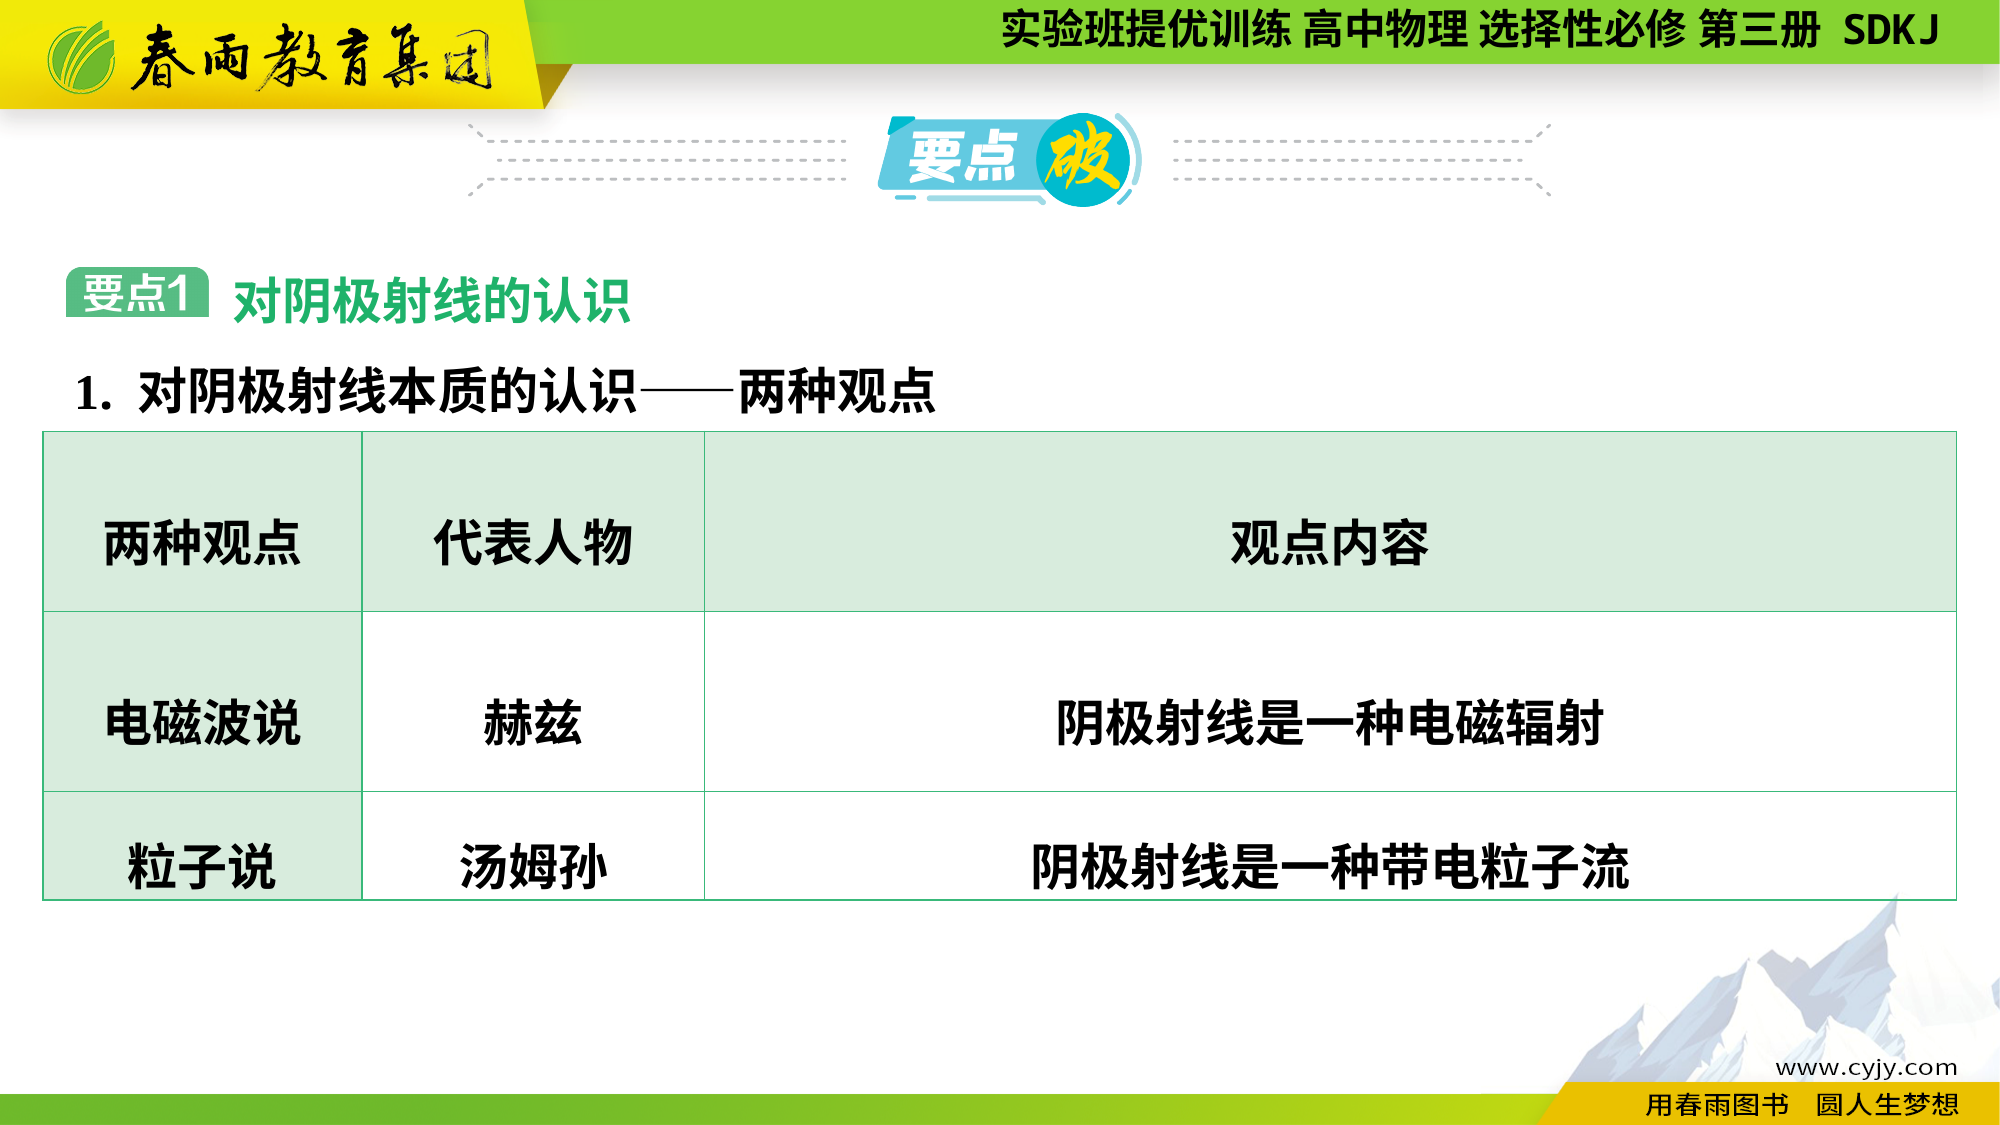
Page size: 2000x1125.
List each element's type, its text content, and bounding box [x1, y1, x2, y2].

table_header 代表人物 [363, 432, 704, 611]
table_cell 电磁波说 [44, 612, 361, 791]
list 对阴极射线的认识 1. 对阴极射线本质的认识——两种观点 [59, 232, 1944, 429]
table_cell 阴极射线是一种电磁辐射 [705, 612, 1956, 791]
table_cell 赫兹 [363, 612, 704, 791]
table_header 两种观点 [44, 432, 361, 611]
table_header 观点内容 [705, 432, 1956, 611]
table_cell 汤姆孙 [363, 792, 704, 899]
table_cell 粒子说 [44, 792, 361, 899]
table_cell 阴极射线是一种带电粒子流 [705, 792, 1956, 899]
picture [0, 0, 2000, 1125]
